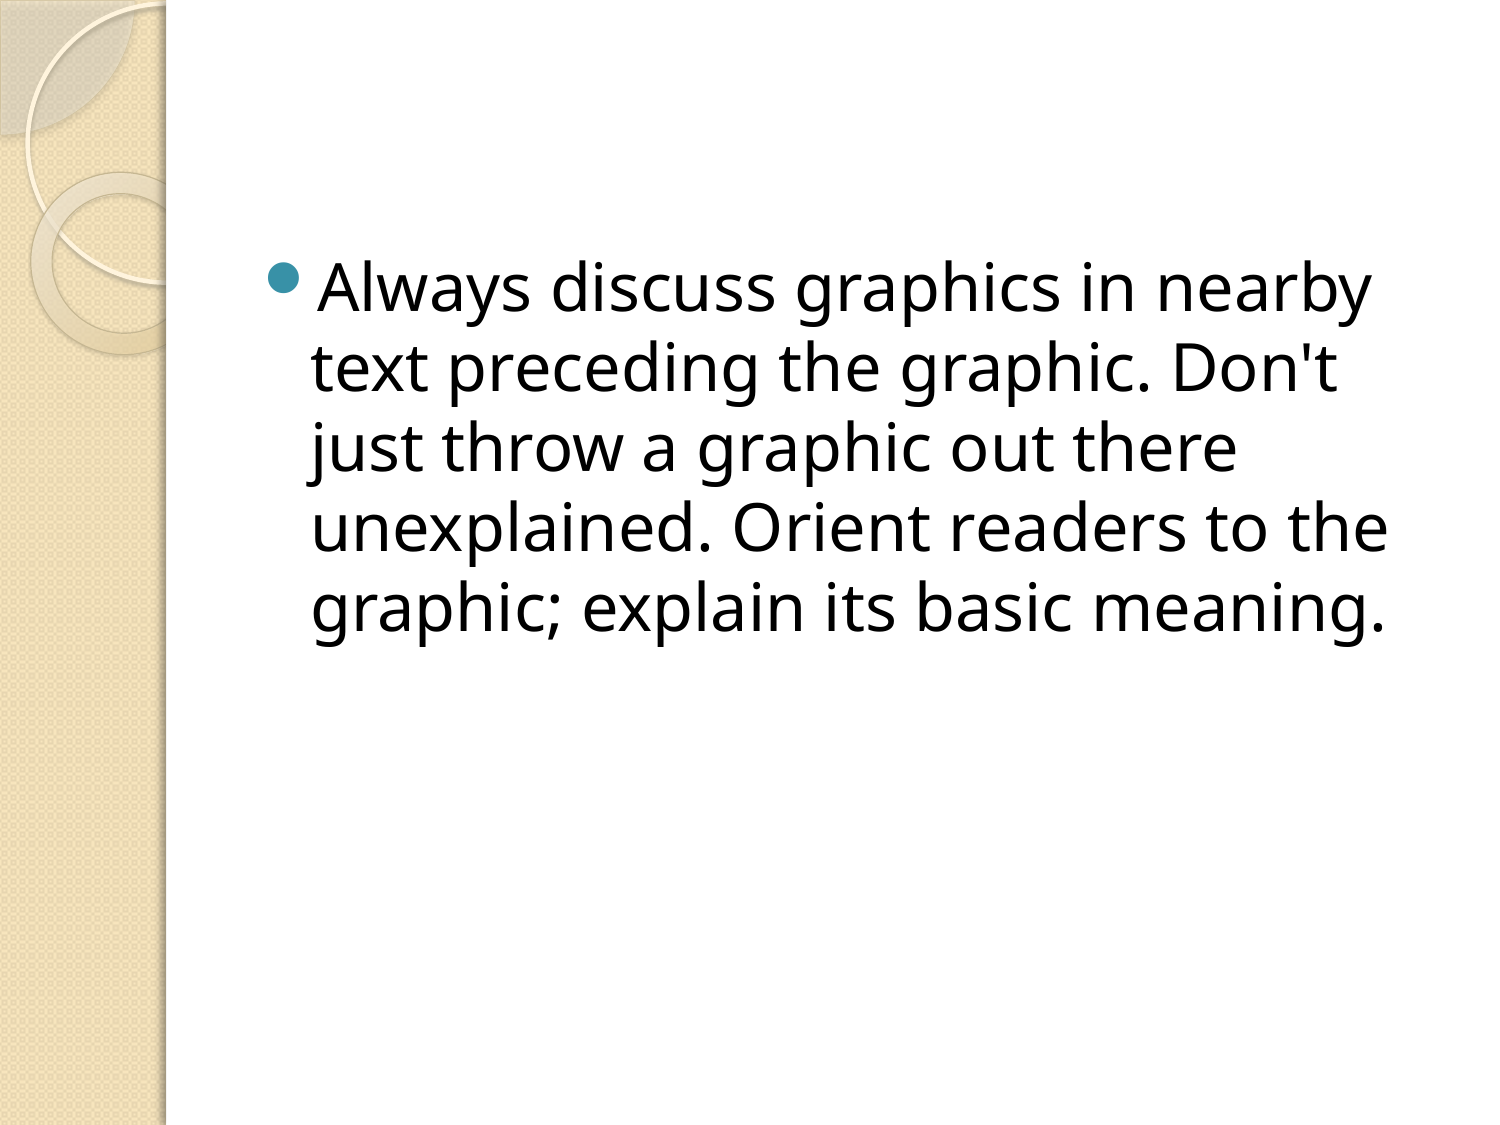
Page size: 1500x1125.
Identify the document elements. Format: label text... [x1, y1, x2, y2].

list Always discuss graphics in nearby text preceding the graphic. Don't just throw a graphic out there unexplained. Orient readers to the graphic; explain its basic meaning. [235, 237, 1466, 1025]
